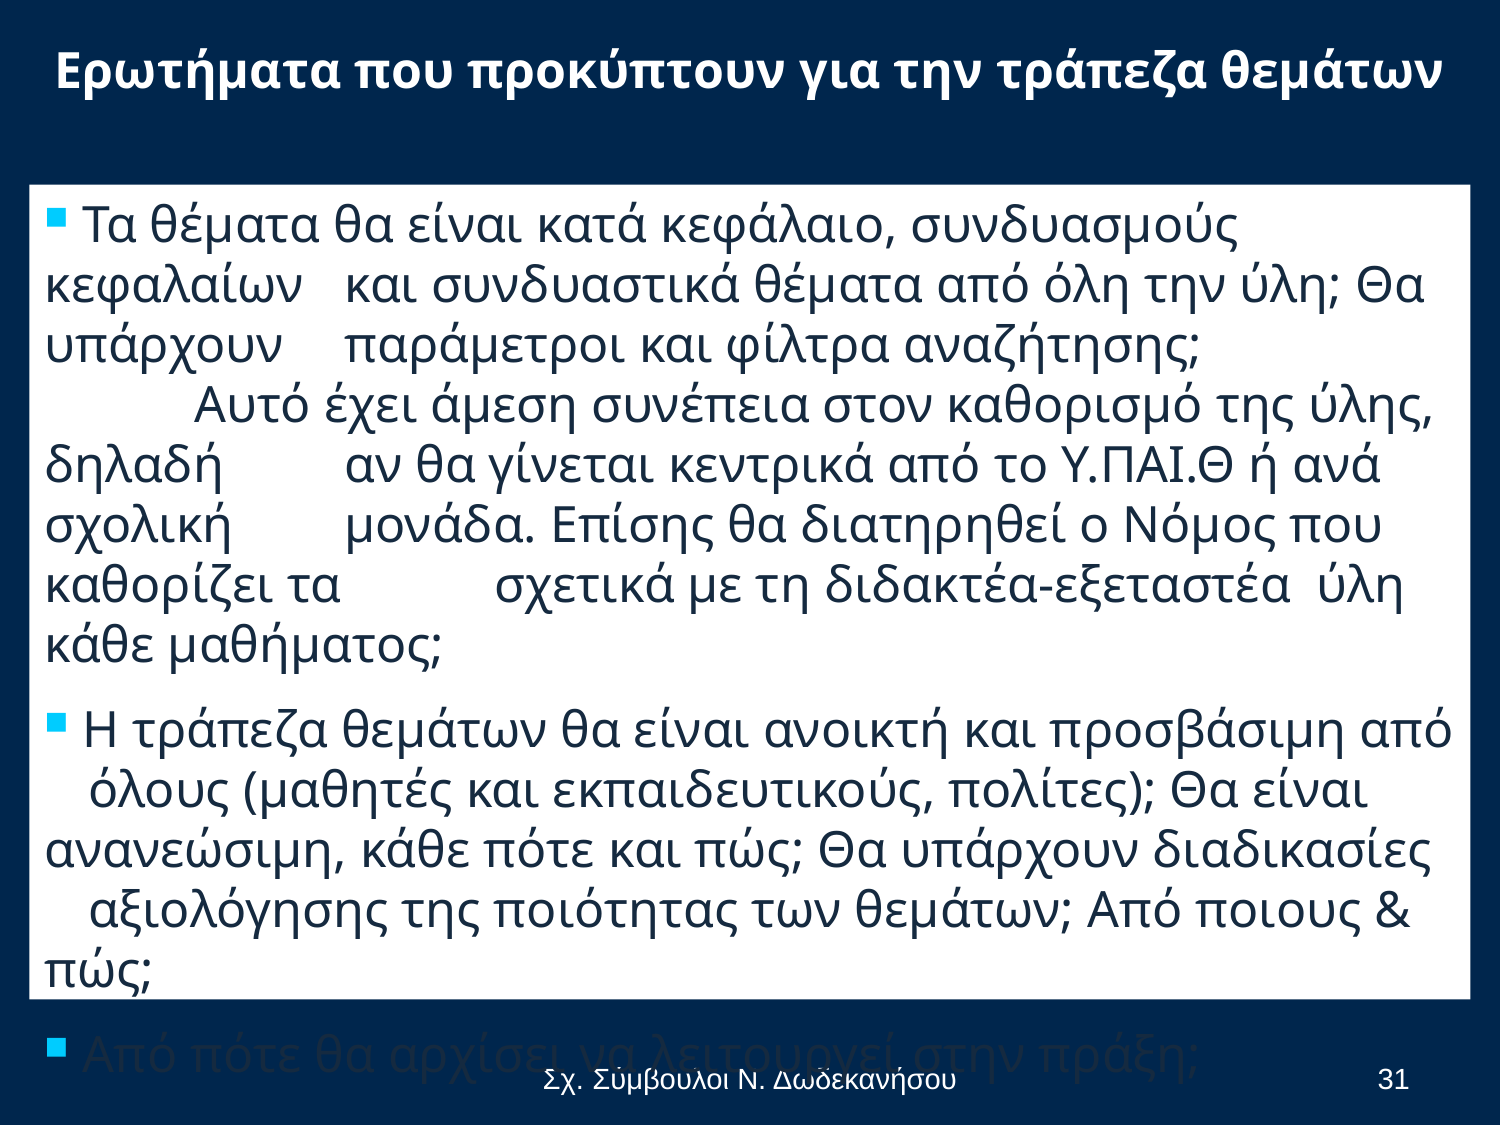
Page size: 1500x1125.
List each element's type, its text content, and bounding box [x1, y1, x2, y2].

footer Σχ. Σύμβουλοι Ν. Δωδεκανήσου [512, 1024, 988, 1103]
list Τα θέματα θα είναι κατά κεφάλαιο, συνδυασμούς κεφαλαίων και συνδυαστικά θέματα από όλη την ύλη; Θα υπάρχουν παράμετροι και φίλτρα αναζήτησης; Αυτό έχει άμεση συνέπεια στον καθορισμό της ύλης, δηλαδή αν θα γίνεται κεντρικά από το Υ.ΠΑΙ.Θ ή ανά σχολική μονάδα. Επίσης θα διατηρηθεί ο Νόμος που καθορίζει τα σχετικά με τη διδακτέα-εξεταστέα ύλη κάθε μαθήματος; Η τράπεζα θεμάτων θα είναι ανοικτή και προσβάσιμη από όλους (μαθητές και εκπαιδευτικούς, πολίτες); Θα είναι ανανεώσιμη, κάθε πότε και πώς; Θα υπάρχουν διαδικασίες αξιολόγησης της ποιότητας των θεμάτων; Από ποιους & πώς; Από πότε θα αρχίσει να λειτουργεί στην πράξη; [29, 184, 1471, 1000]
title Ερωτήματα που προκύπτουν για την τράπεζα θεμάτων [0, 0, 1500, 138]
slide_number 31 [1074, 1024, 1426, 1103]
